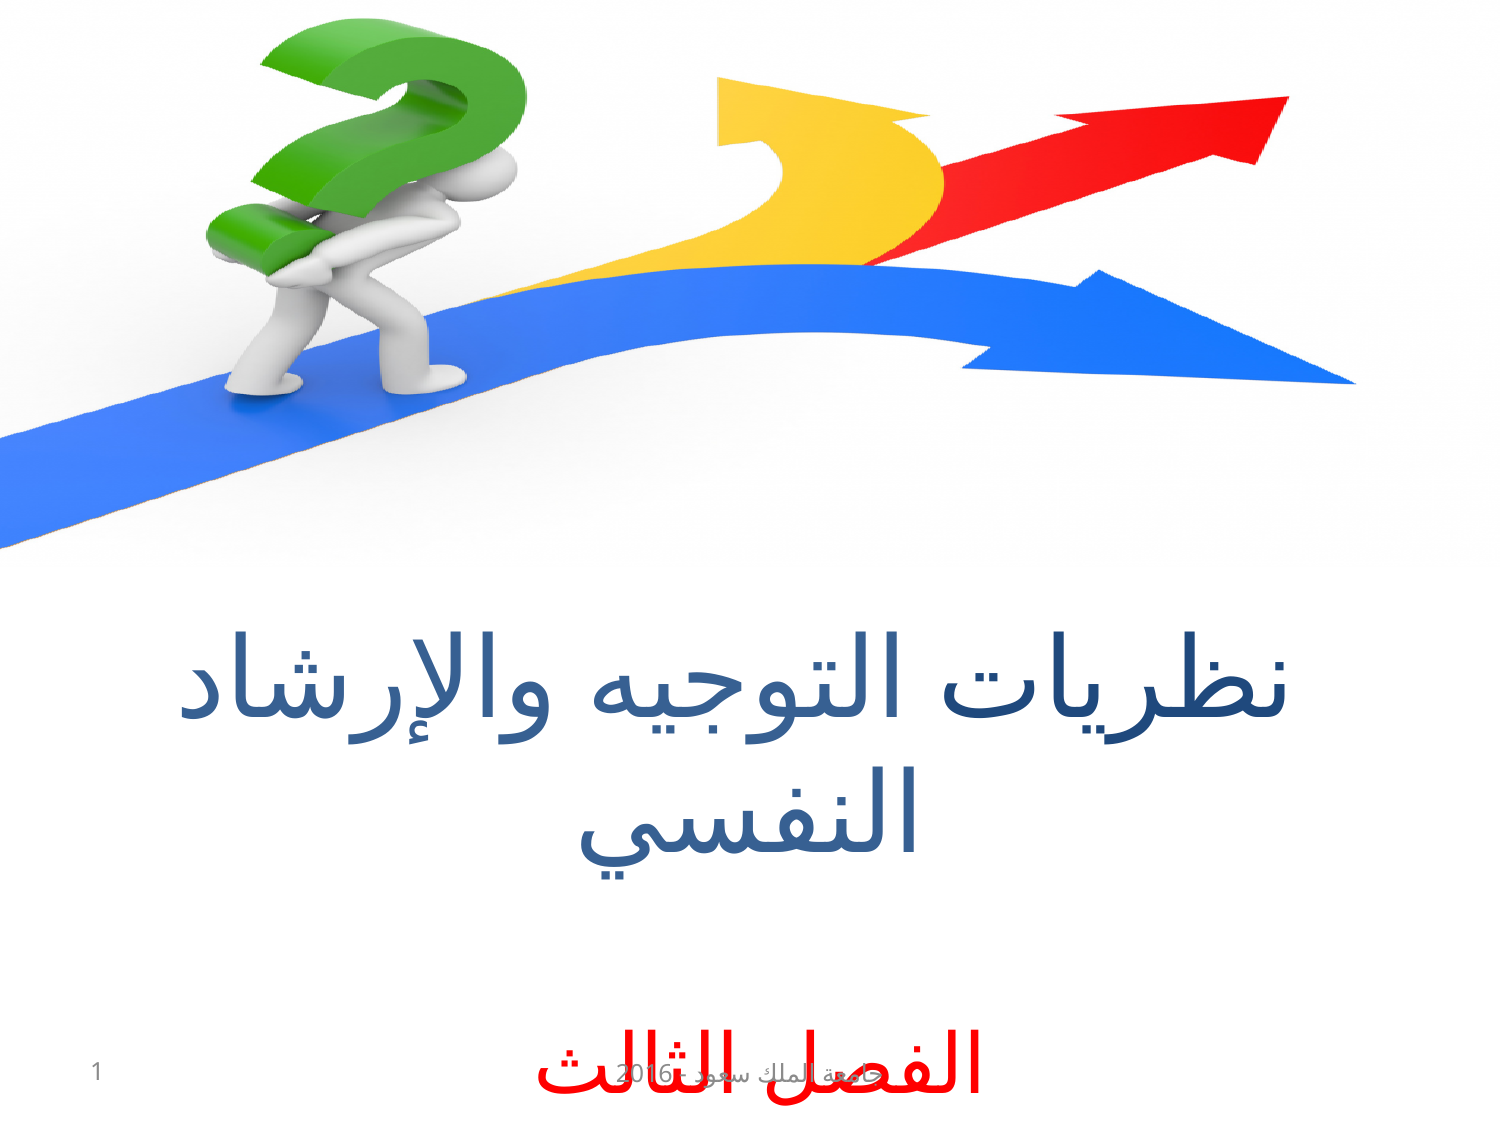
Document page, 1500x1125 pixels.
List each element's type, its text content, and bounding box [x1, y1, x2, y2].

picture [0, 0, 1500, 568]
footer جامعة الملك سعود - 2016 [512, 1042, 988, 1103]
text_box نظريات التوجيه والإرشاد النفسي الفصل الثالث [123, 597, 1376, 1059]
slide_number 1 [75, 1042, 425, 1103]
